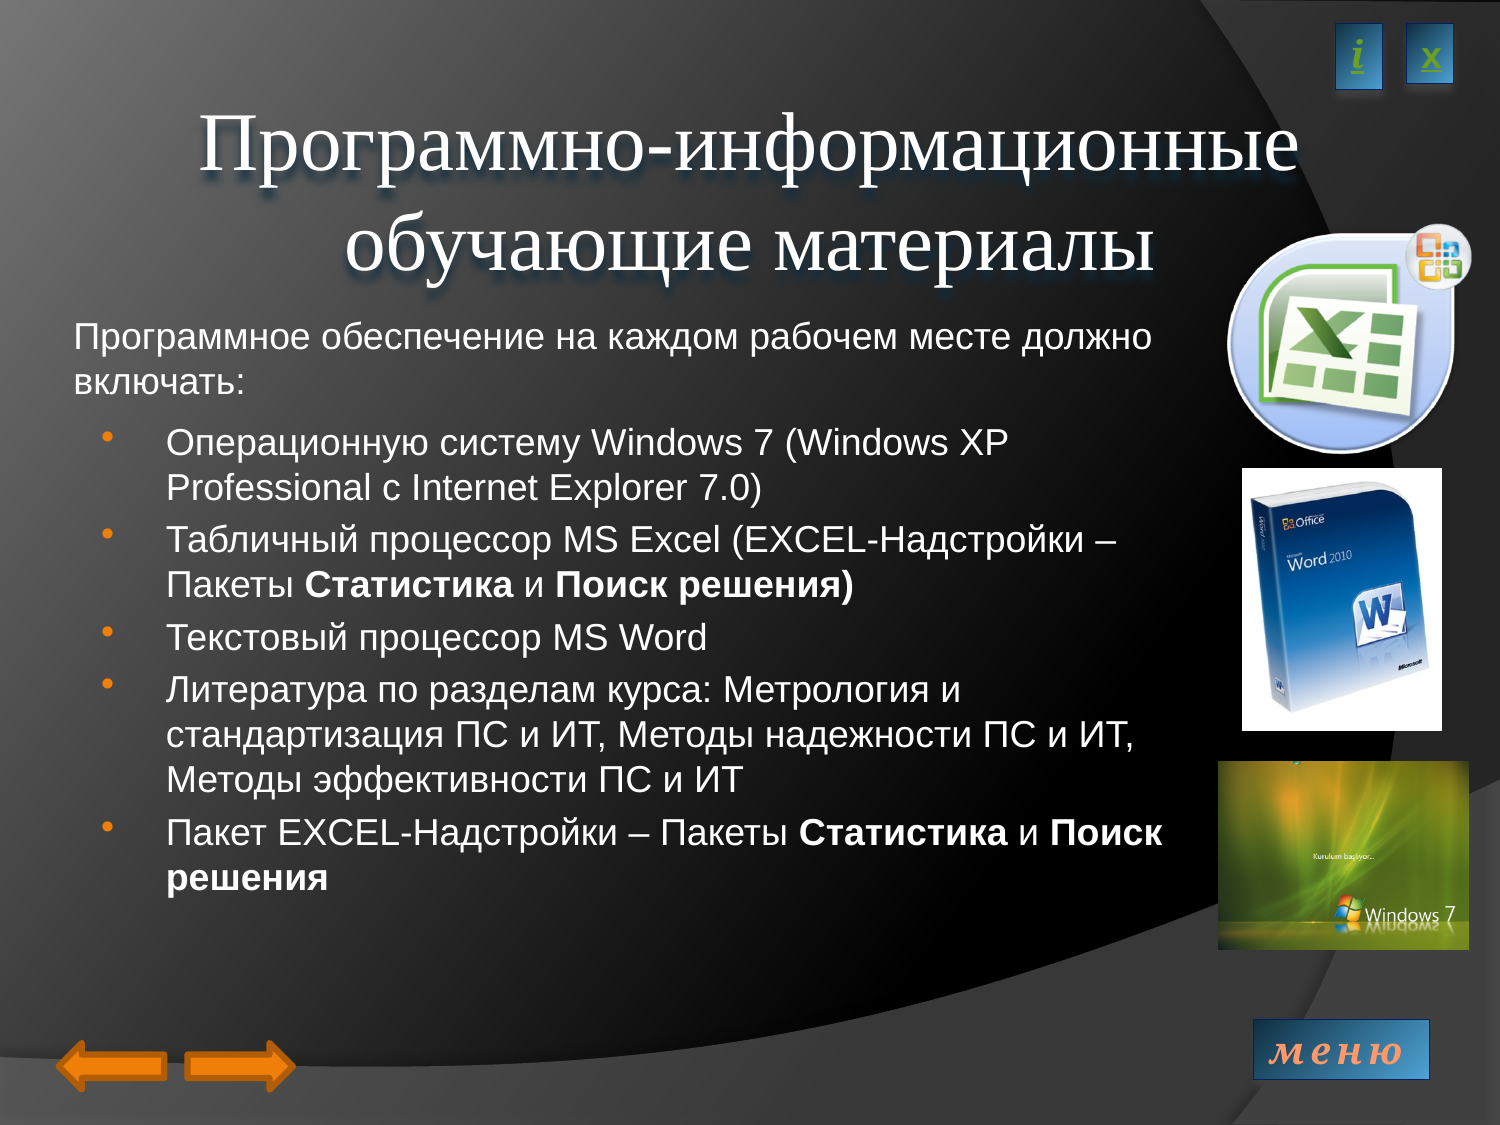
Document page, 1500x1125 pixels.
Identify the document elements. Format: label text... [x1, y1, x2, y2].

text_box [184, 1040, 297, 1093]
title Программно-информационные обучающие материалы [0, 82, 1500, 293]
picture [1241, 468, 1442, 731]
text_box х [1406, 23, 1454, 84]
text_box [55, 1040, 168, 1093]
text_box i [1335, 23, 1383, 90]
picture [1218, 222, 1474, 464]
list Операционную систему Windows 7 (Windows XP Professional с Internet Explorer 7.0) Табличный процессор MS Excel (EXCEL-Надстройки – Пакеты Статистика и Поиск решения) Текстовый процессор MS Word Литература по разделам курса: Метрология и стандартизация ПС и ИТ, Методы надежности ПС и ИТ, Методы эффективности ПС и ИТ Пакет EXCEL-Надстройки – Пакеты Статистика и Поиск решения [82, 410, 1226, 1041]
text_box Программное обеспечение на каждом рабочем месте должно включать: [58, 304, 1211, 410]
text_box меню [1253, 1019, 1430, 1080]
picture [1218, 761, 1469, 950]
